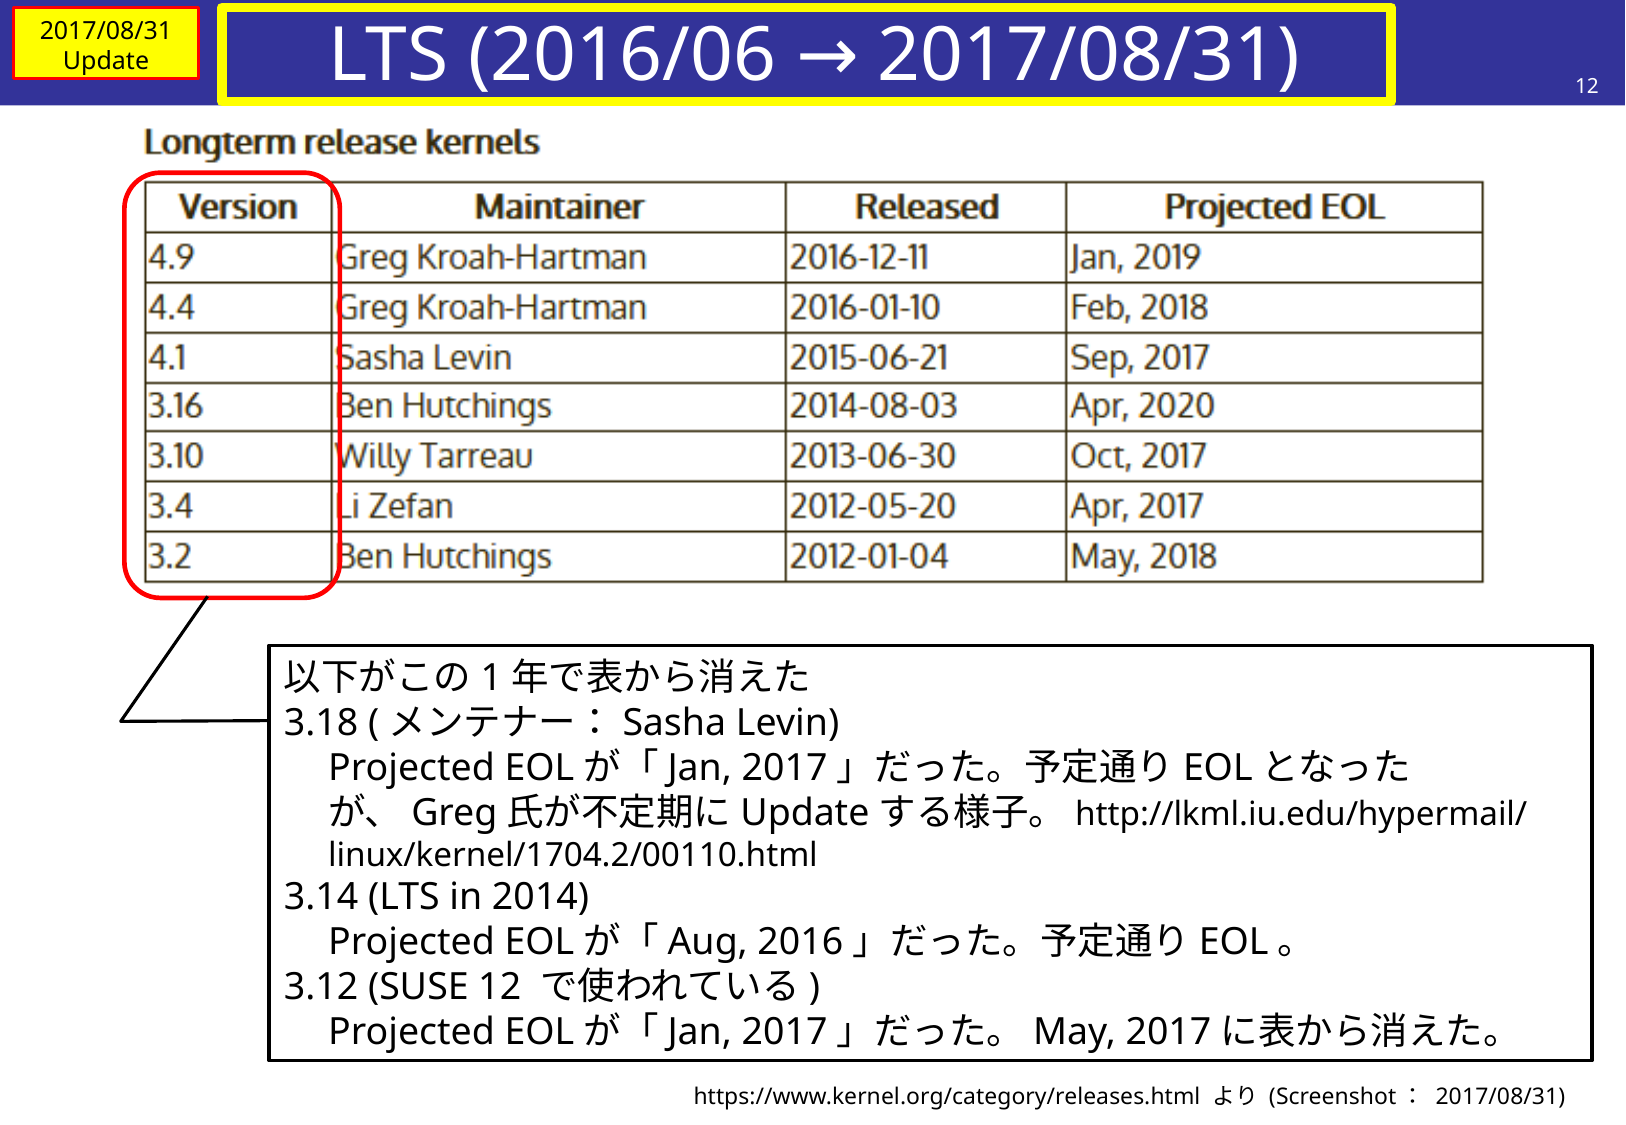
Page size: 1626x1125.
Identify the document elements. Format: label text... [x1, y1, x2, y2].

picture [124, 120, 1501, 599]
slide_number 12 [1522, 65, 1614, 105]
text_box https://www.kernel.org/category/releases.html より (Screenshot： 2017/08/31) [678, 1074, 1581, 1117]
text_box 2017/08/31 Update [13, 7, 199, 79]
text_box 以下がこの1年で表から消えた 3.18 (メンテナー：Sasha Levin) Projected EOLが「Jan, 2017」だった。予定通りEOLとなったが、Greg氏が不定期にUpdateする様子。http://lkml.iu.edu/hypermail/linux/kernel/1704.2/00110.html 3.14 (LTS in 2014) Projected EOLが「Aug, 2016」だった。予定通りEOL。 3.12 (SUSE 12 で使われている) Projected EOLが「Jan, 2017」だった。May, 2017に表から消えた。 [269, 645, 1593, 1061]
title LTS (2016/06 → 2017/08/31) [83, 0, 1546, 102]
text_box [221, 7, 1392, 102]
